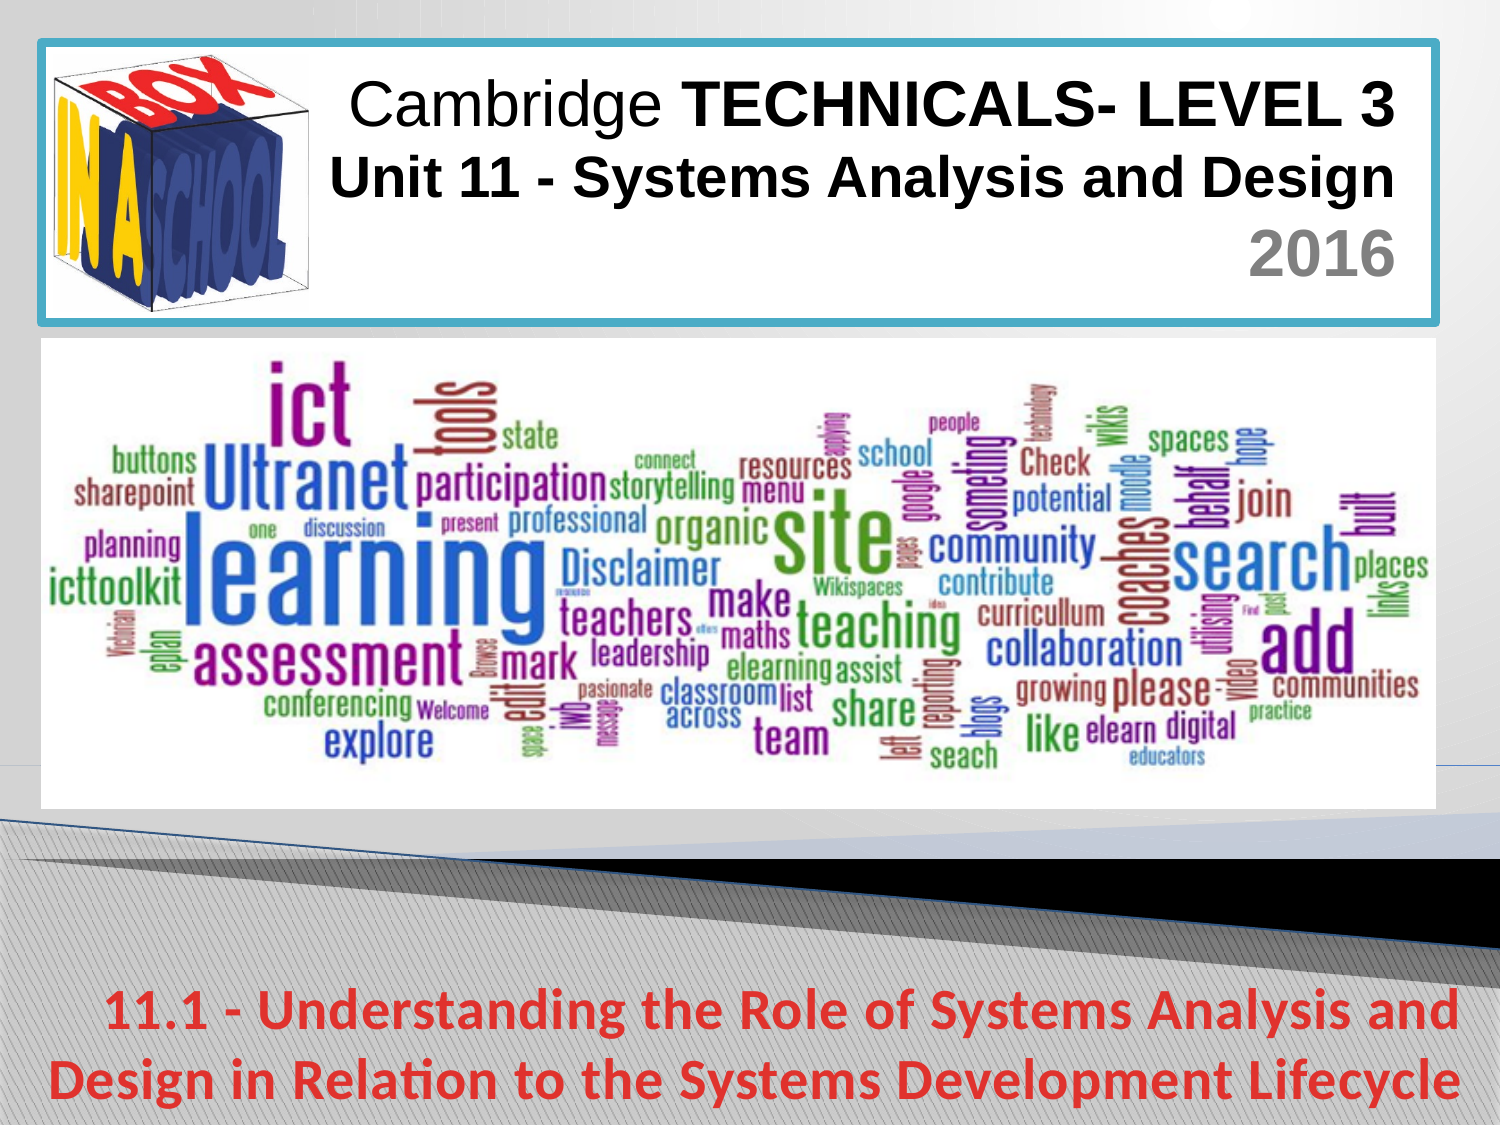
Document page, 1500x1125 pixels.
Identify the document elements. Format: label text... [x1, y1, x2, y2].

picture [52, 54, 309, 313]
subtitle 11.1 - Understanding the Role of Systems Analysis and Design in Relation to the Systems Development Lifecycle [17, 964, 1483, 1091]
picture [5, 859, 1500, 989]
text_box [37, 38, 1440, 327]
picture [41, 337, 1436, 809]
text_box Cambridge TECHNICALS- LEVEL 3 Unit 11 - Systems Analysis and Design 2016 [309, 54, 1412, 297]
